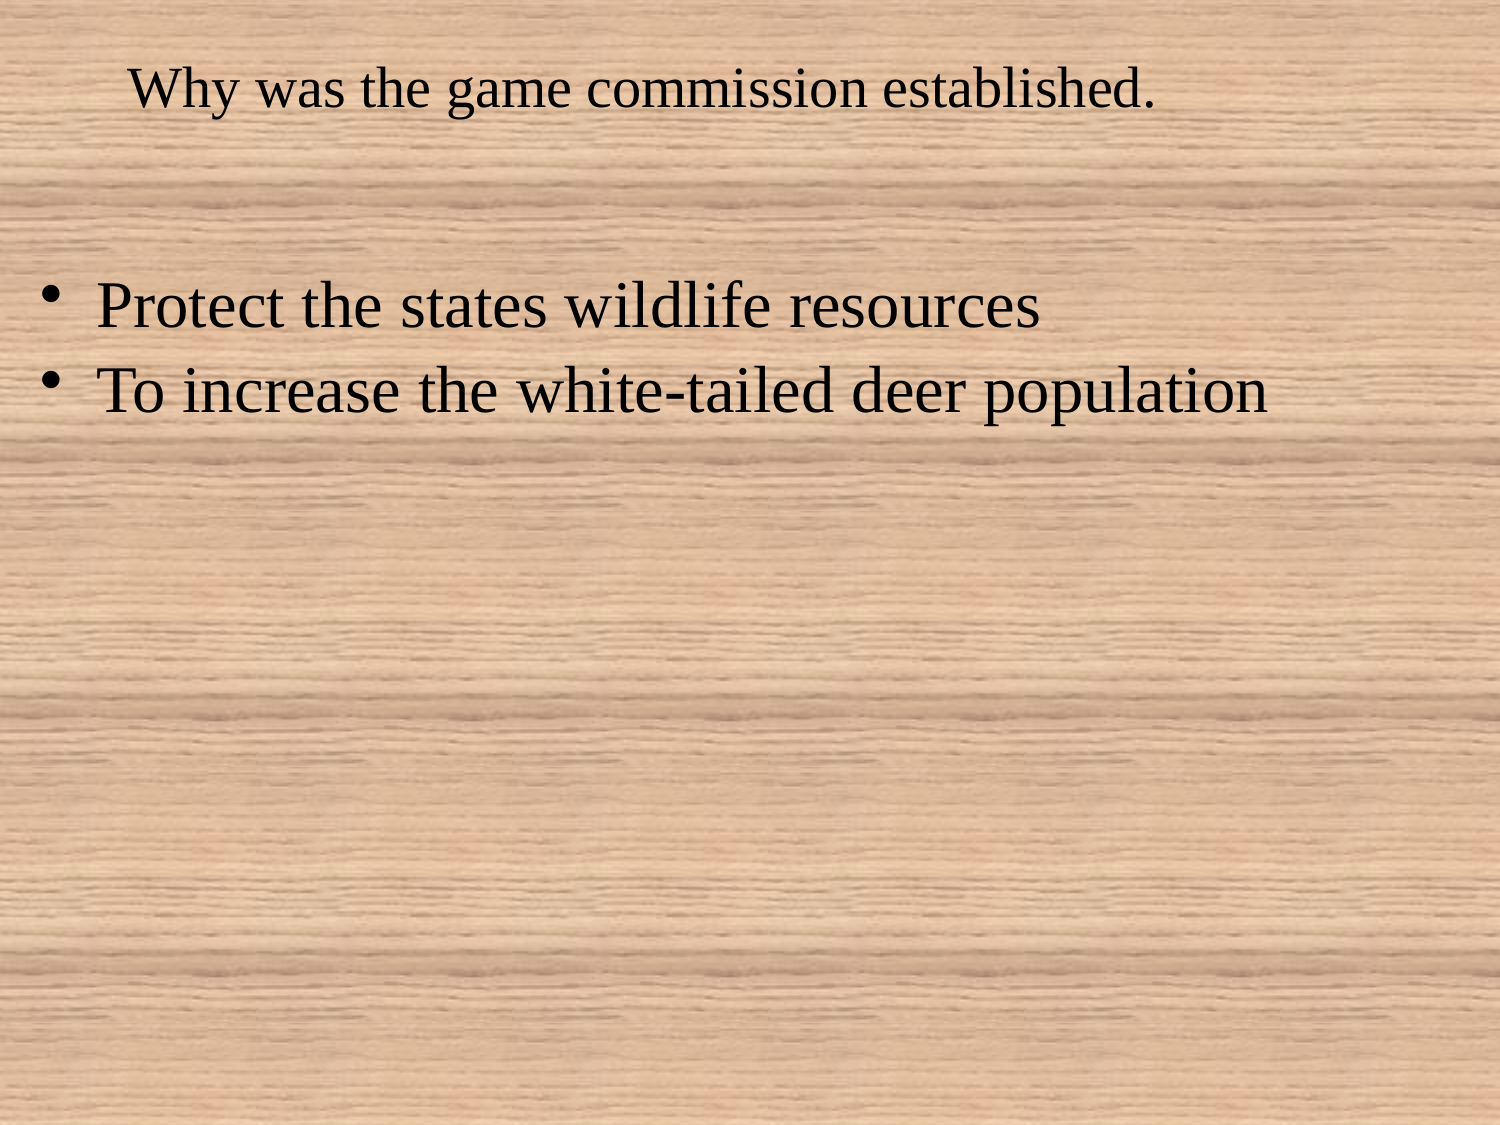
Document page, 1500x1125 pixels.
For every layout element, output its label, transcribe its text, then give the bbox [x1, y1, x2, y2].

list Protect the states wildlife resources To increase the white-tailed deer population [24, 262, 1476, 1101]
title Why was the game commission established. [112, 74, 1388, 163]
